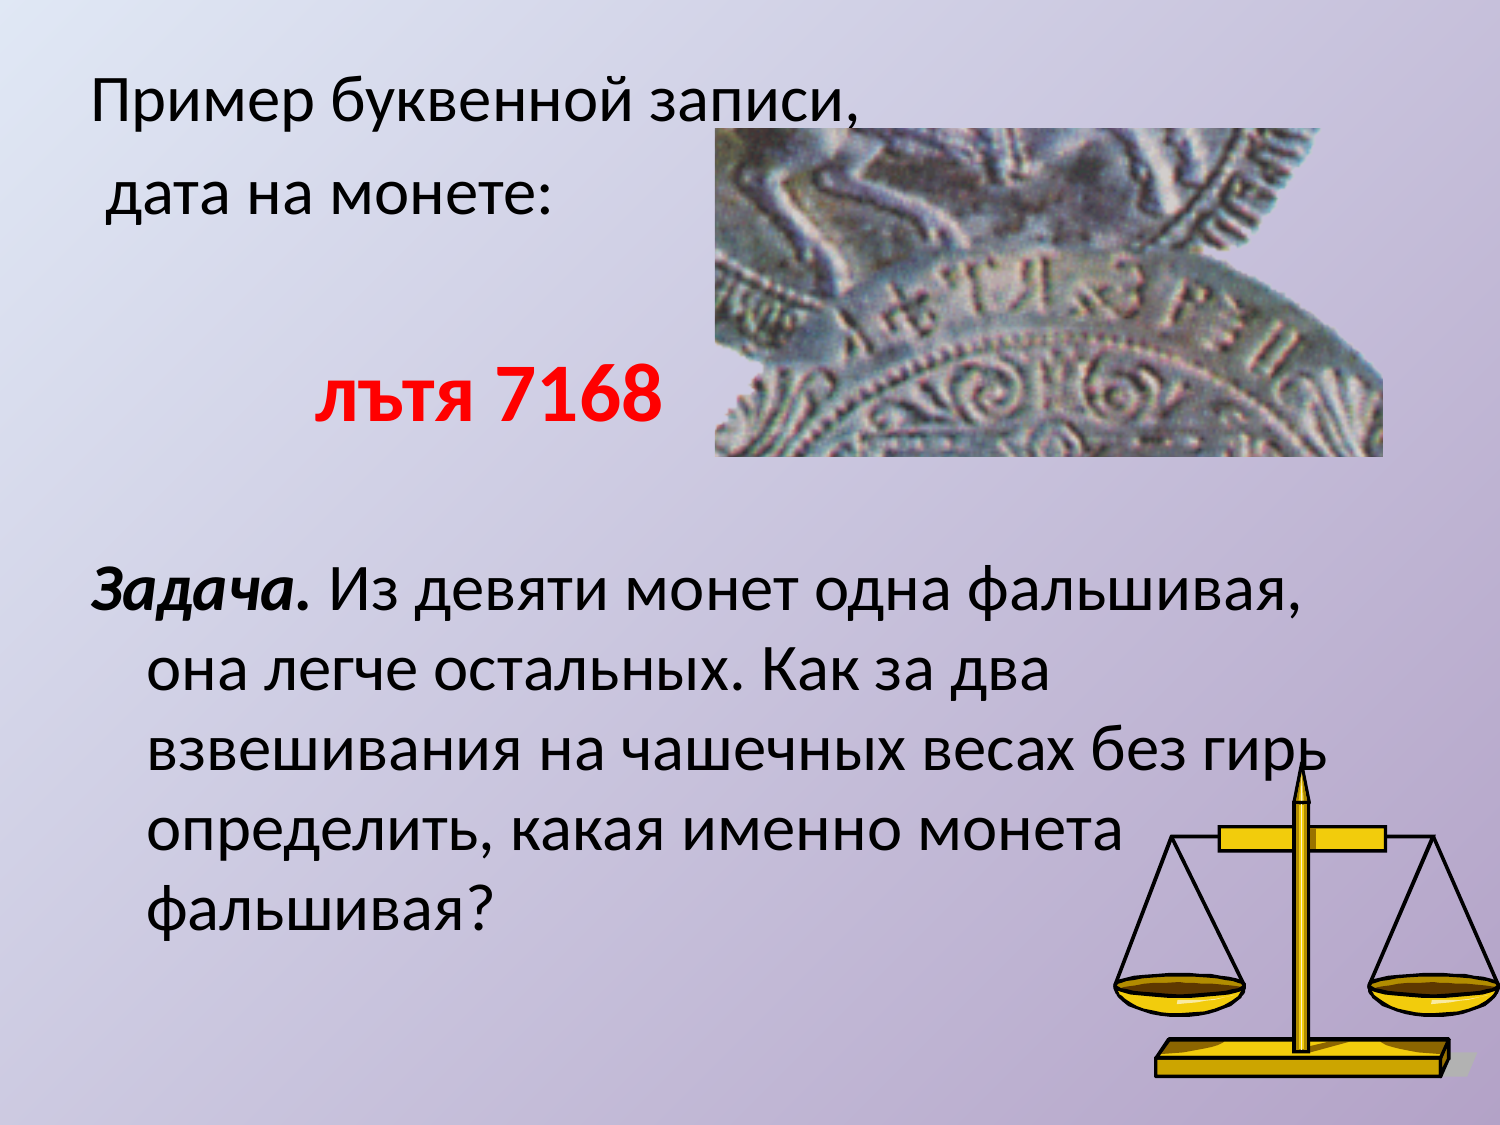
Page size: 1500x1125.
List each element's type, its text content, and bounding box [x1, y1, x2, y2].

picture [1112, 761, 1500, 1079]
list Пример буквенной записи, дата на монете: лътя 7168 Задача. Из девяти монет одна фальшивая, она легче остальных. Как за два взвешивания на чашечных весах без гирь определить, какая именно монета фальшивая? [75, 46, 1425, 1005]
picture [714, 128, 1384, 458]
